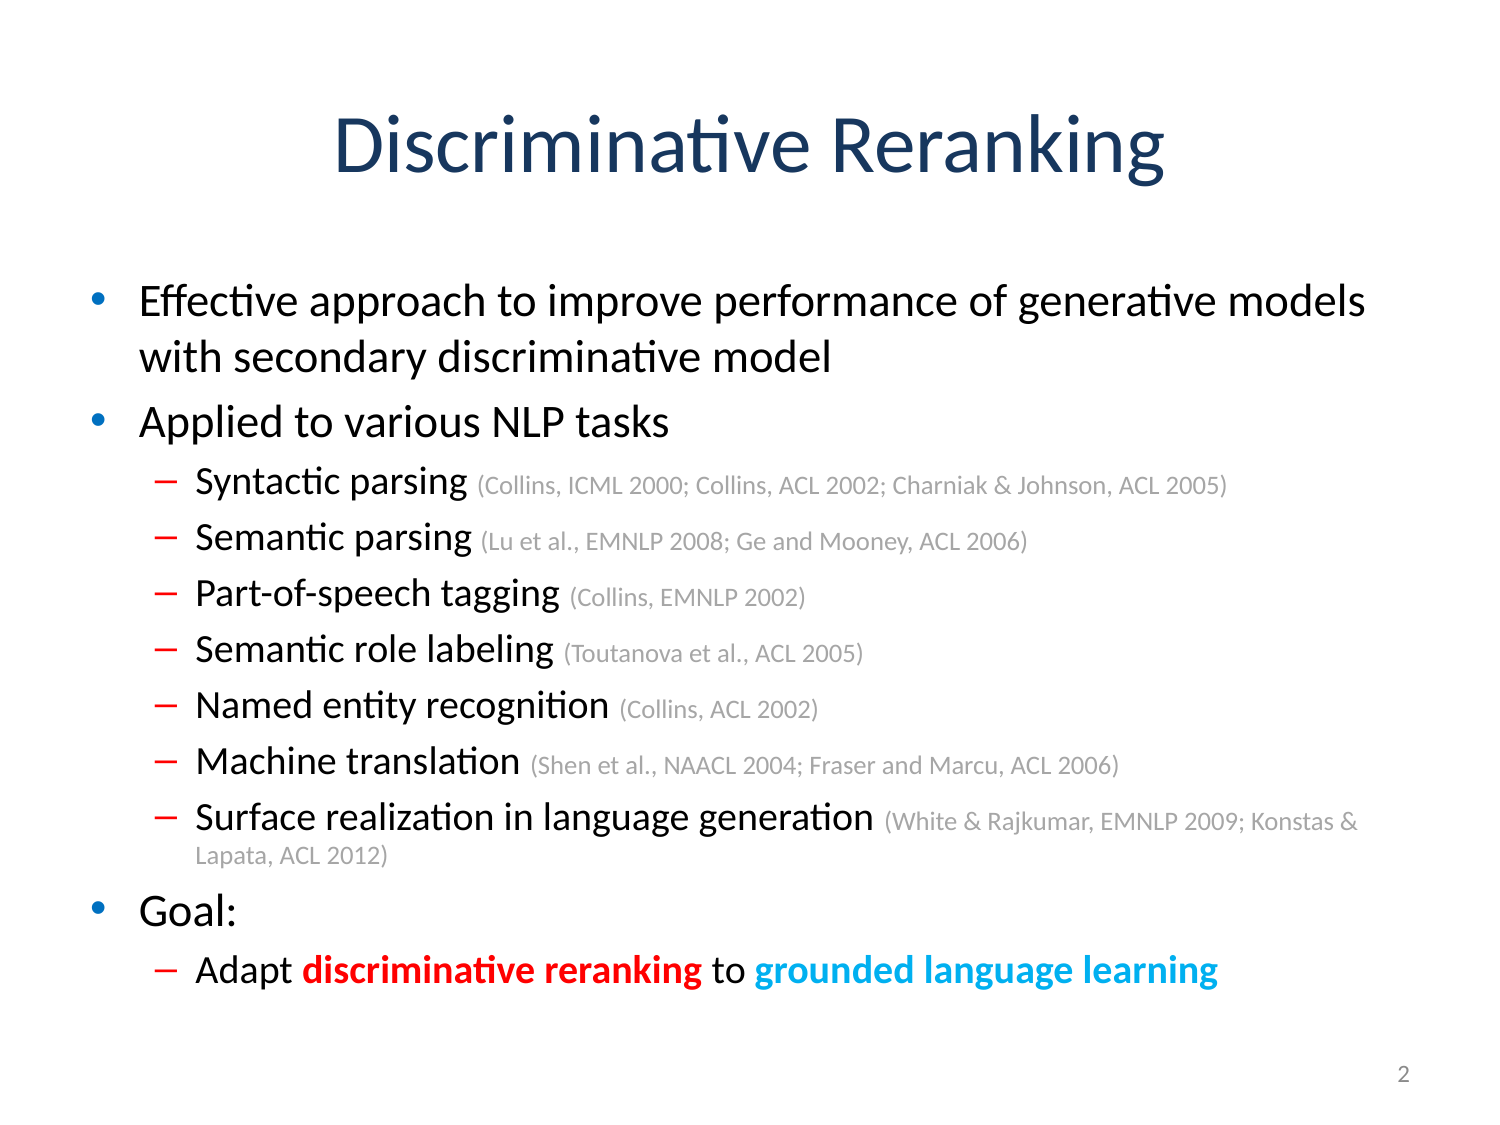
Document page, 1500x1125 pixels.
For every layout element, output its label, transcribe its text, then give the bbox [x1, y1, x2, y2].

list Effective approach to improve performance of generative models with secondary discriminative model Applied to various NLP tasks Syntactic parsing (Collins, ICML 2000; Collins, ACL 2002; Charniak & Johnson, ACL 2005) Semantic parsing (Lu et al., EMNLP 2008; Ge and Mooney, ACL 2006) Part-of-speech tagging (Collins, EMNLP 2002) Semantic role labeling (Toutanova et al., ACL 2005) Named entity recognition (Collins, ACL 2002) Machine translation (Shen et al., NAACL 2004; Fraser and Marcu, ACL 2006) Surface realization in language generation (White & Rajkumar, EMNLP 2009; Konstas & Lapata, ACL 2012) Goal: Adapt discriminative reranking to grounded language learning [75, 262, 1425, 1005]
title Discriminative Reranking [75, 45, 1425, 233]
slide_number 2 [1074, 1042, 1425, 1103]
